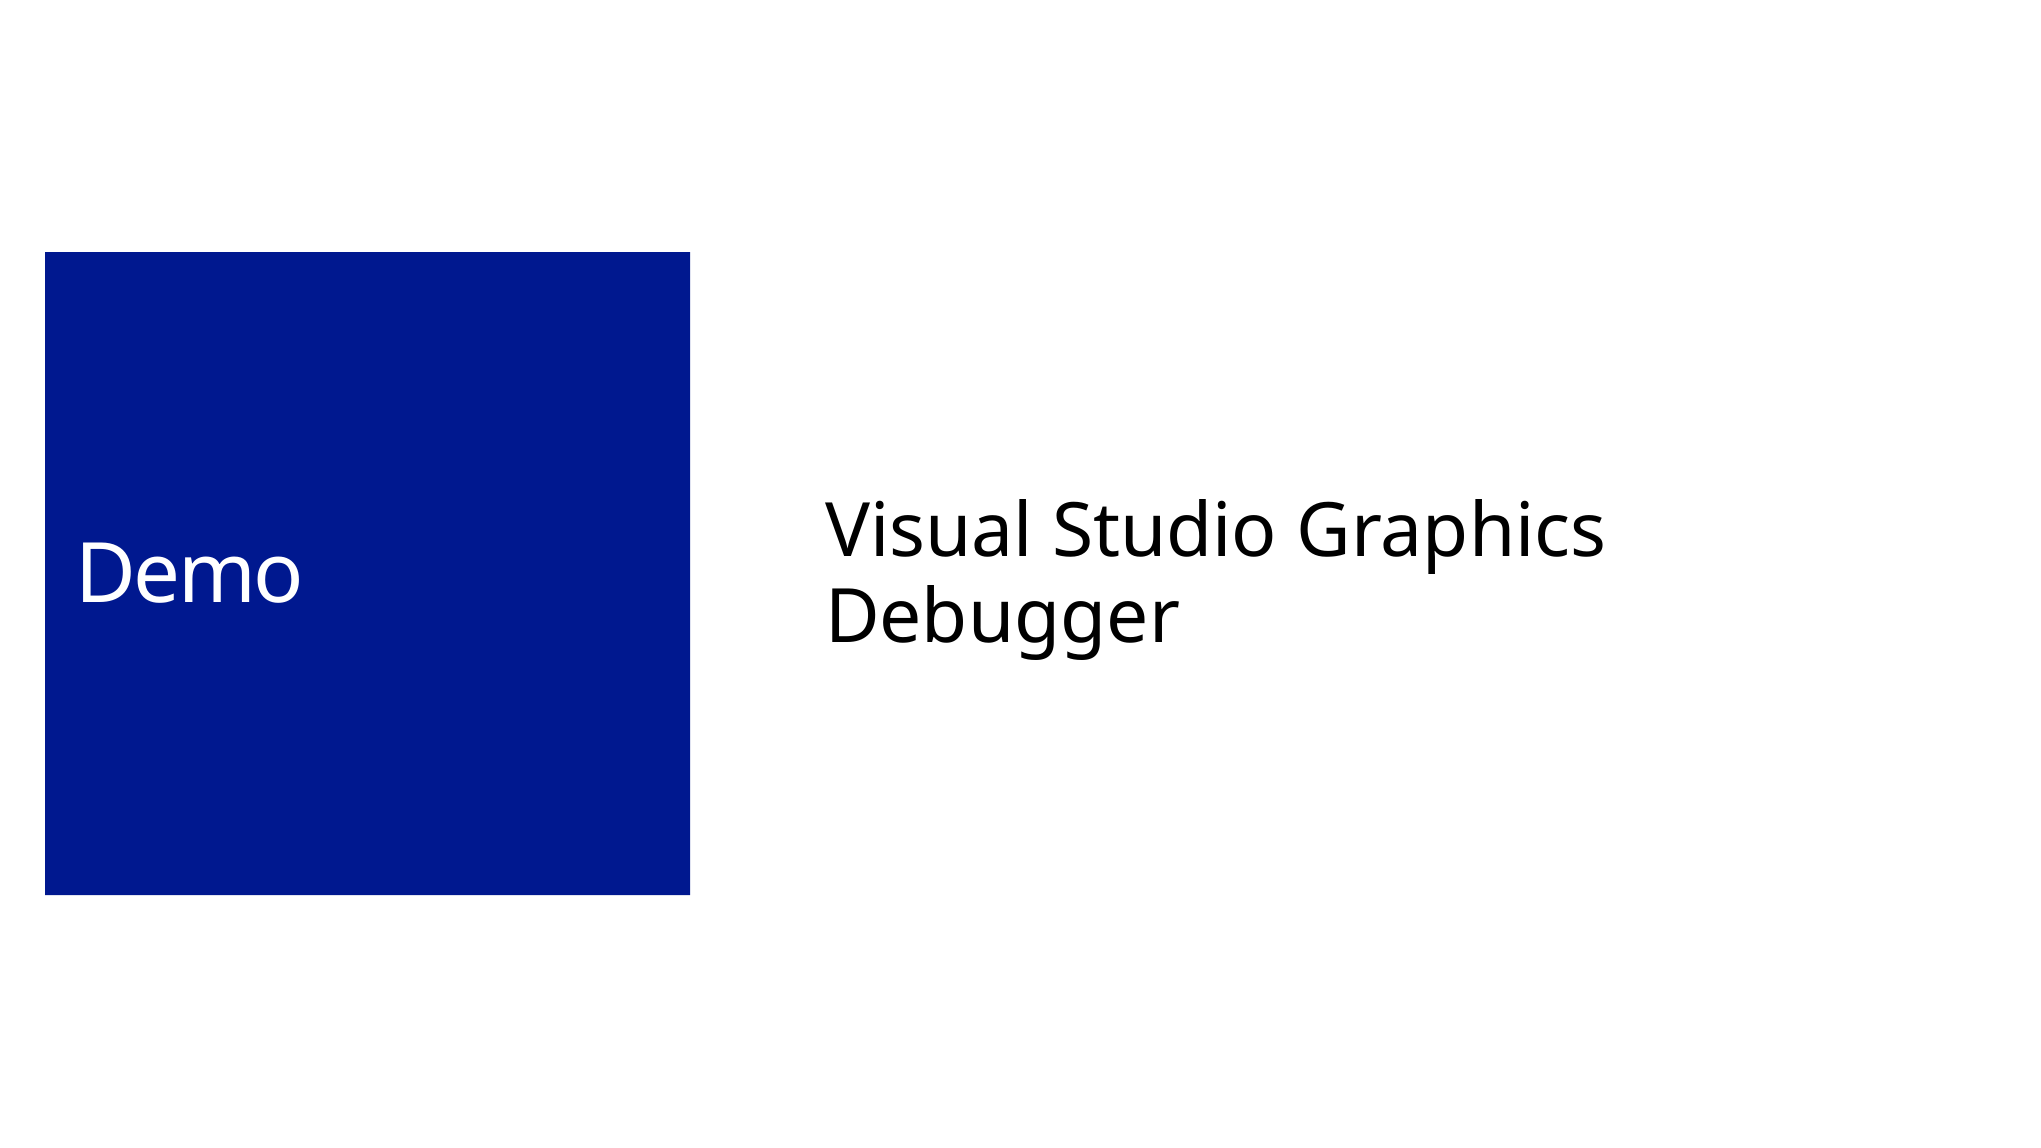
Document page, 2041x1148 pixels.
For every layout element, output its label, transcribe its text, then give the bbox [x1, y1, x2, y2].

title Demo [45, 252, 691, 896]
list Visual Studio Graphics Debugger [795, 498, 1996, 649]
